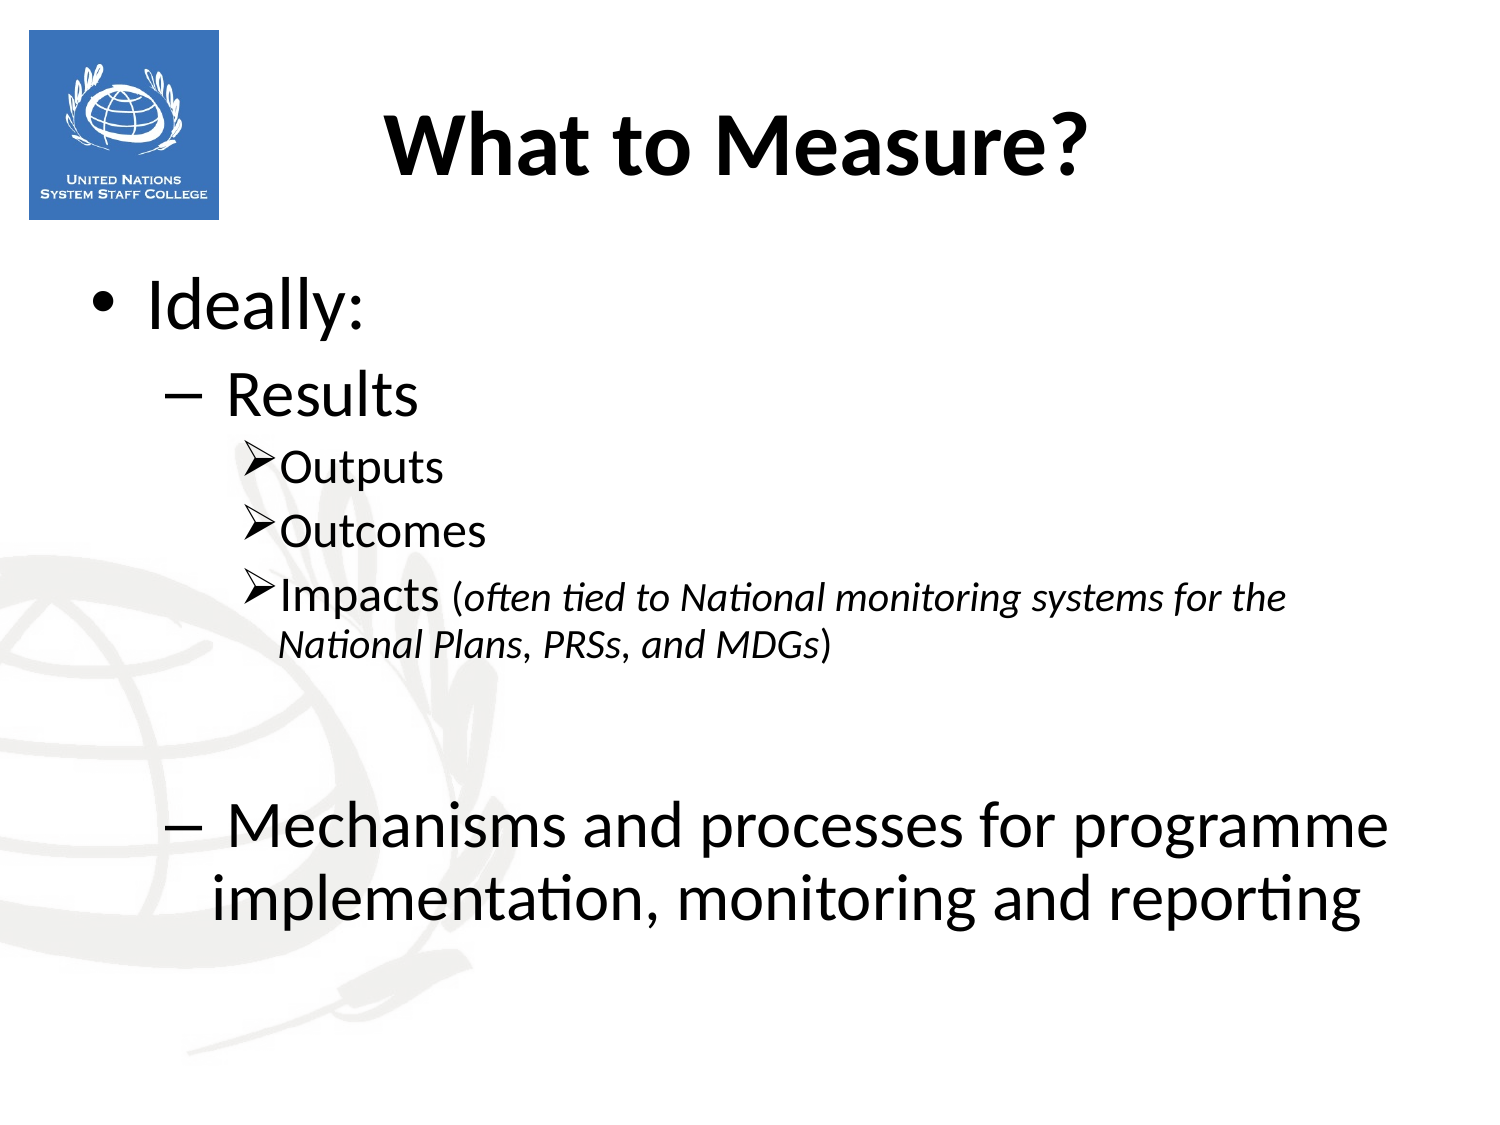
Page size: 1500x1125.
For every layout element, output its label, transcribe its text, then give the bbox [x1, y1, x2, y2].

picture [29, 30, 219, 220]
title What to Measure? [74, 44, 1426, 233]
list Ideally: Results Outputs Outcomes Impacts (often tied to National monitoring systems for the National Plans, PRSs, and MDGs) Mechanisms and processes for programme implementation, monitoring and reporting [74, 256, 1426, 1000]
